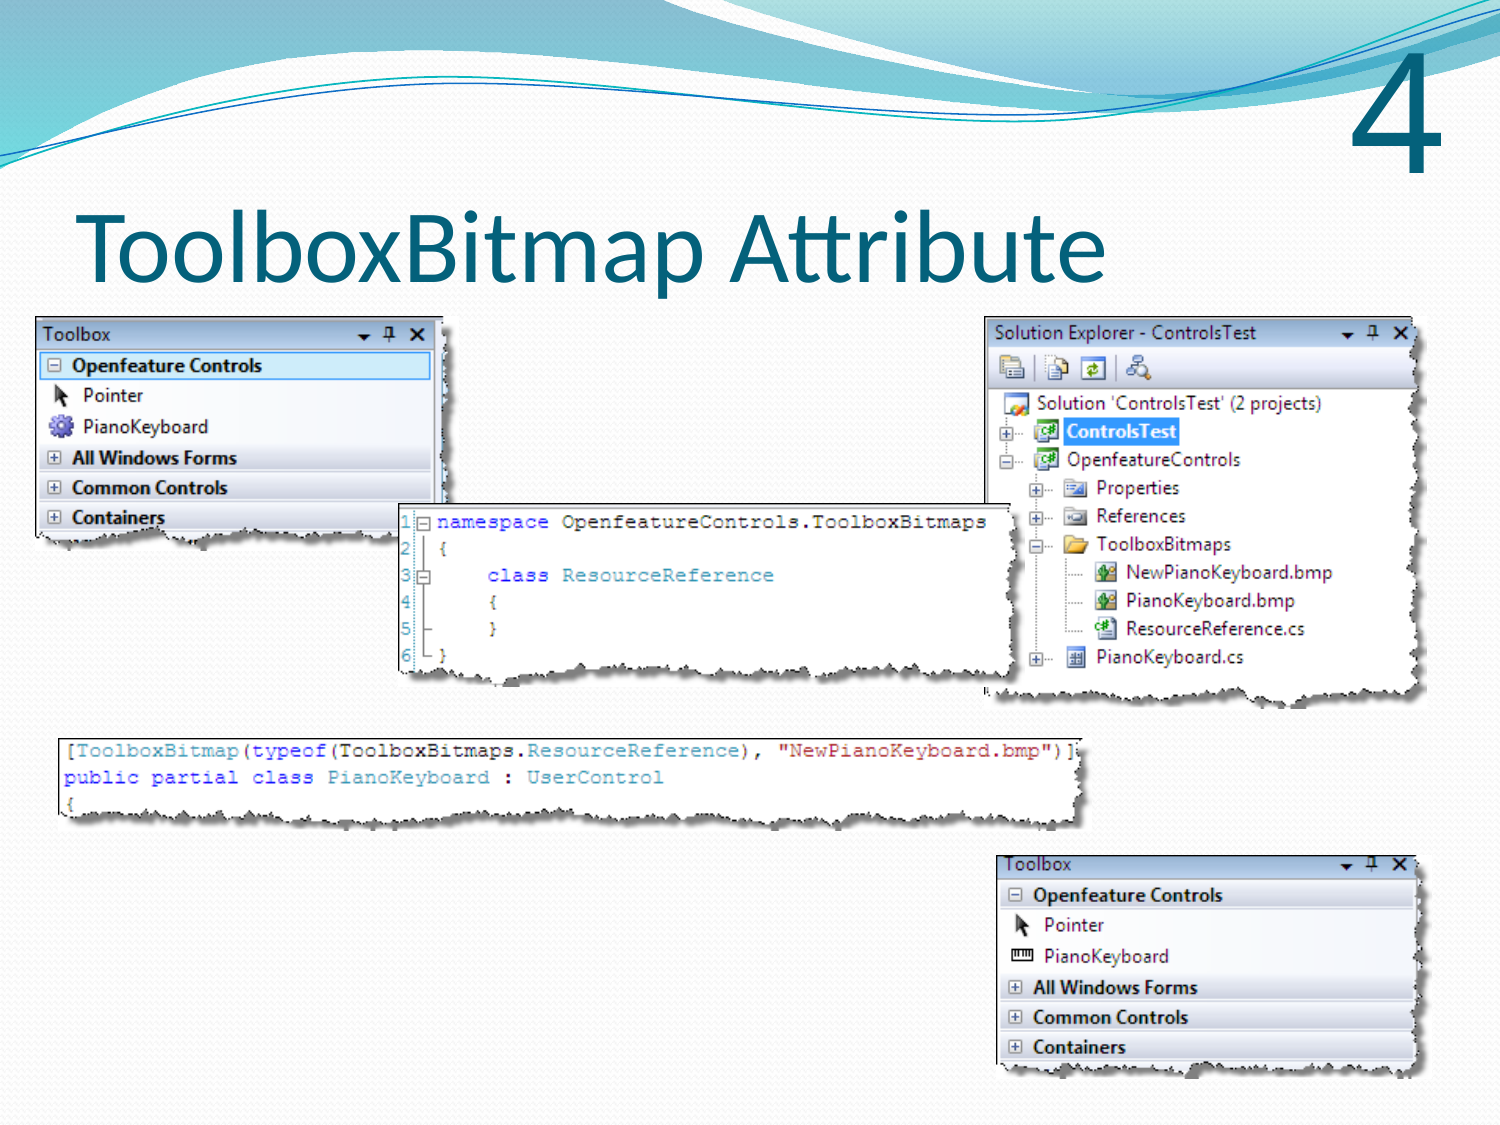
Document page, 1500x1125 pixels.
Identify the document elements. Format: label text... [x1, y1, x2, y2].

picture [58, 738, 1092, 831]
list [35, 316, 460, 552]
title ToolboxBitmap Attribute [75, 115, 1425, 303]
picture [398, 316, 1427, 709]
text_box 4 [1334, 0, 1460, 215]
picture [995, 855, 1433, 1080]
